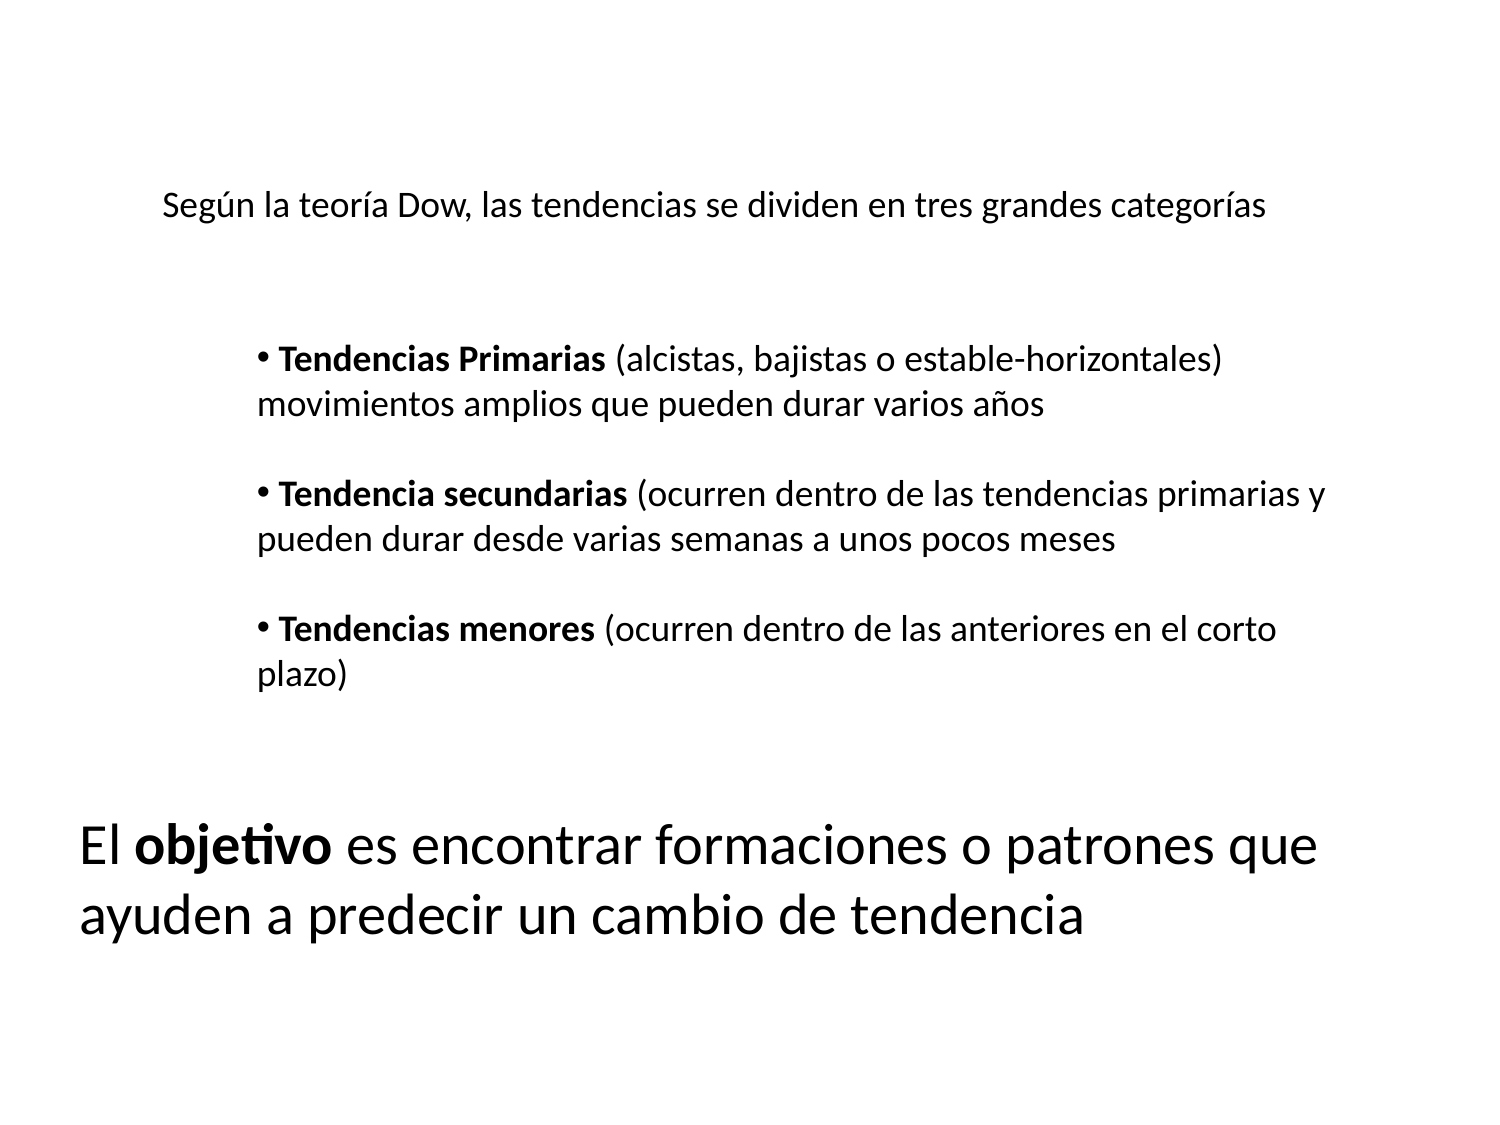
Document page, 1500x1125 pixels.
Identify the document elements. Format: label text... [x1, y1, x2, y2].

text_box El objetivo es encontrar formaciones o patrones que ayuden a predecir un cambio de tendencia [64, 798, 1412, 954]
text_box Según la teoría Dow, las tendencias se dividen en tres grandes categorías [147, 172, 1365, 233]
text_box Tendencias Primarias (alcistas, bajistas o estable-horizontales) movimientos amplios que pueden durar varios años Tendencia secundarias (ocurren dentro de las tendencias primarias y pueden durar desde varias semanas a unos pocos meses Tendencias menores (ocurren dentro de las anteriores en el corto plazo) [242, 326, 1353, 701]
